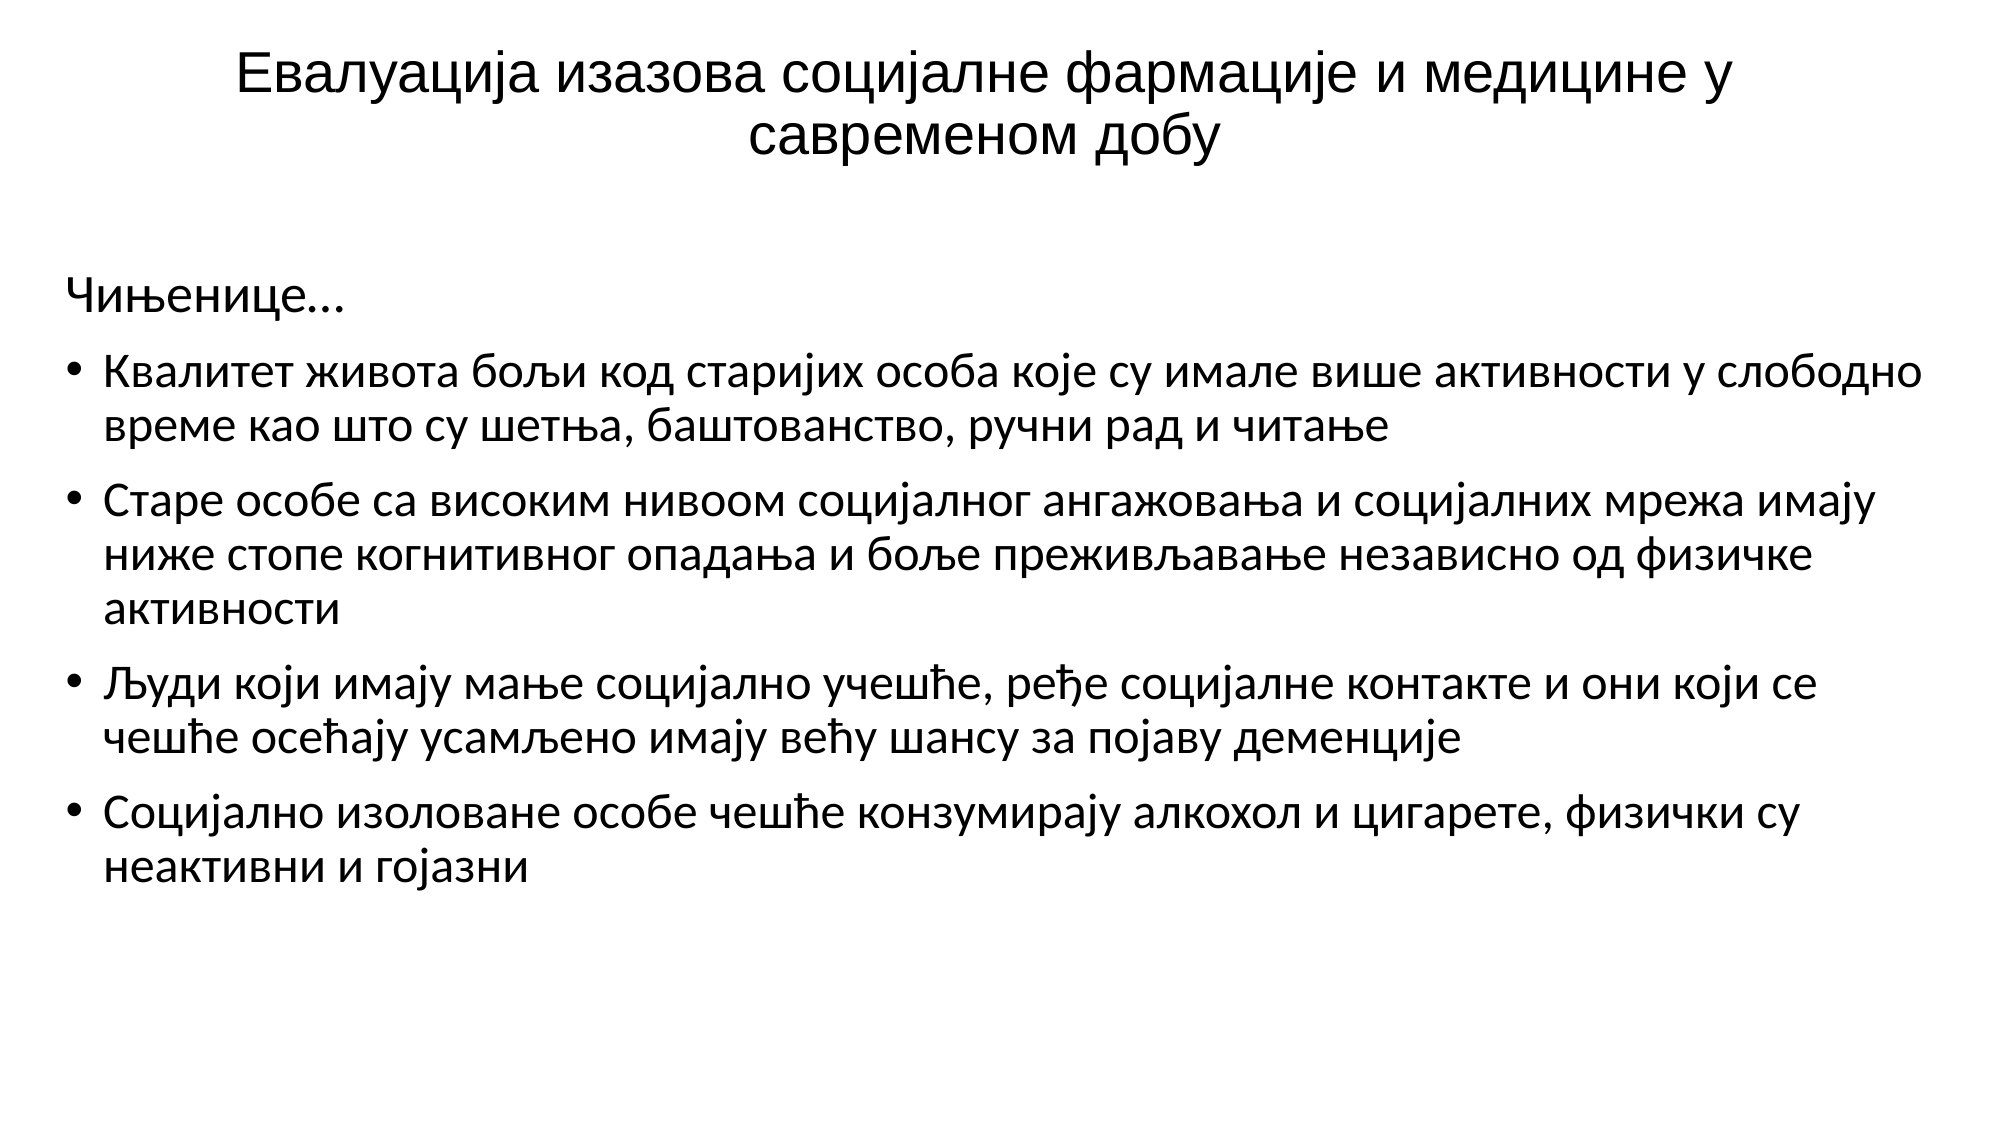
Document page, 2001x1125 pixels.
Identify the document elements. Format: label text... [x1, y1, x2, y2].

title Евалуација изазова социјалне фармације и медицине у савременом добу [122, 35, 1848, 175]
list Чињенице… Квалитет живота бољи код старијих особа које су имале више активности у слободно време као што су шетња, баштованство, ручни рад и читање Старе особе са високим нивоом социјалног ангажовања и социјалних мрежа имају ниже стопе когнитивног опадања и боље преживљавање независно од физичке активности Људи који имају мање социјално учешће, ређе социјалне контакте и они који се чешће осећају усамљено имају већу шансу за појаву деменције Социјално изоловане особе чешће конзумирају алкохол и цигарете, физички су неактивни и гојазни [50, 257, 1955, 1095]
